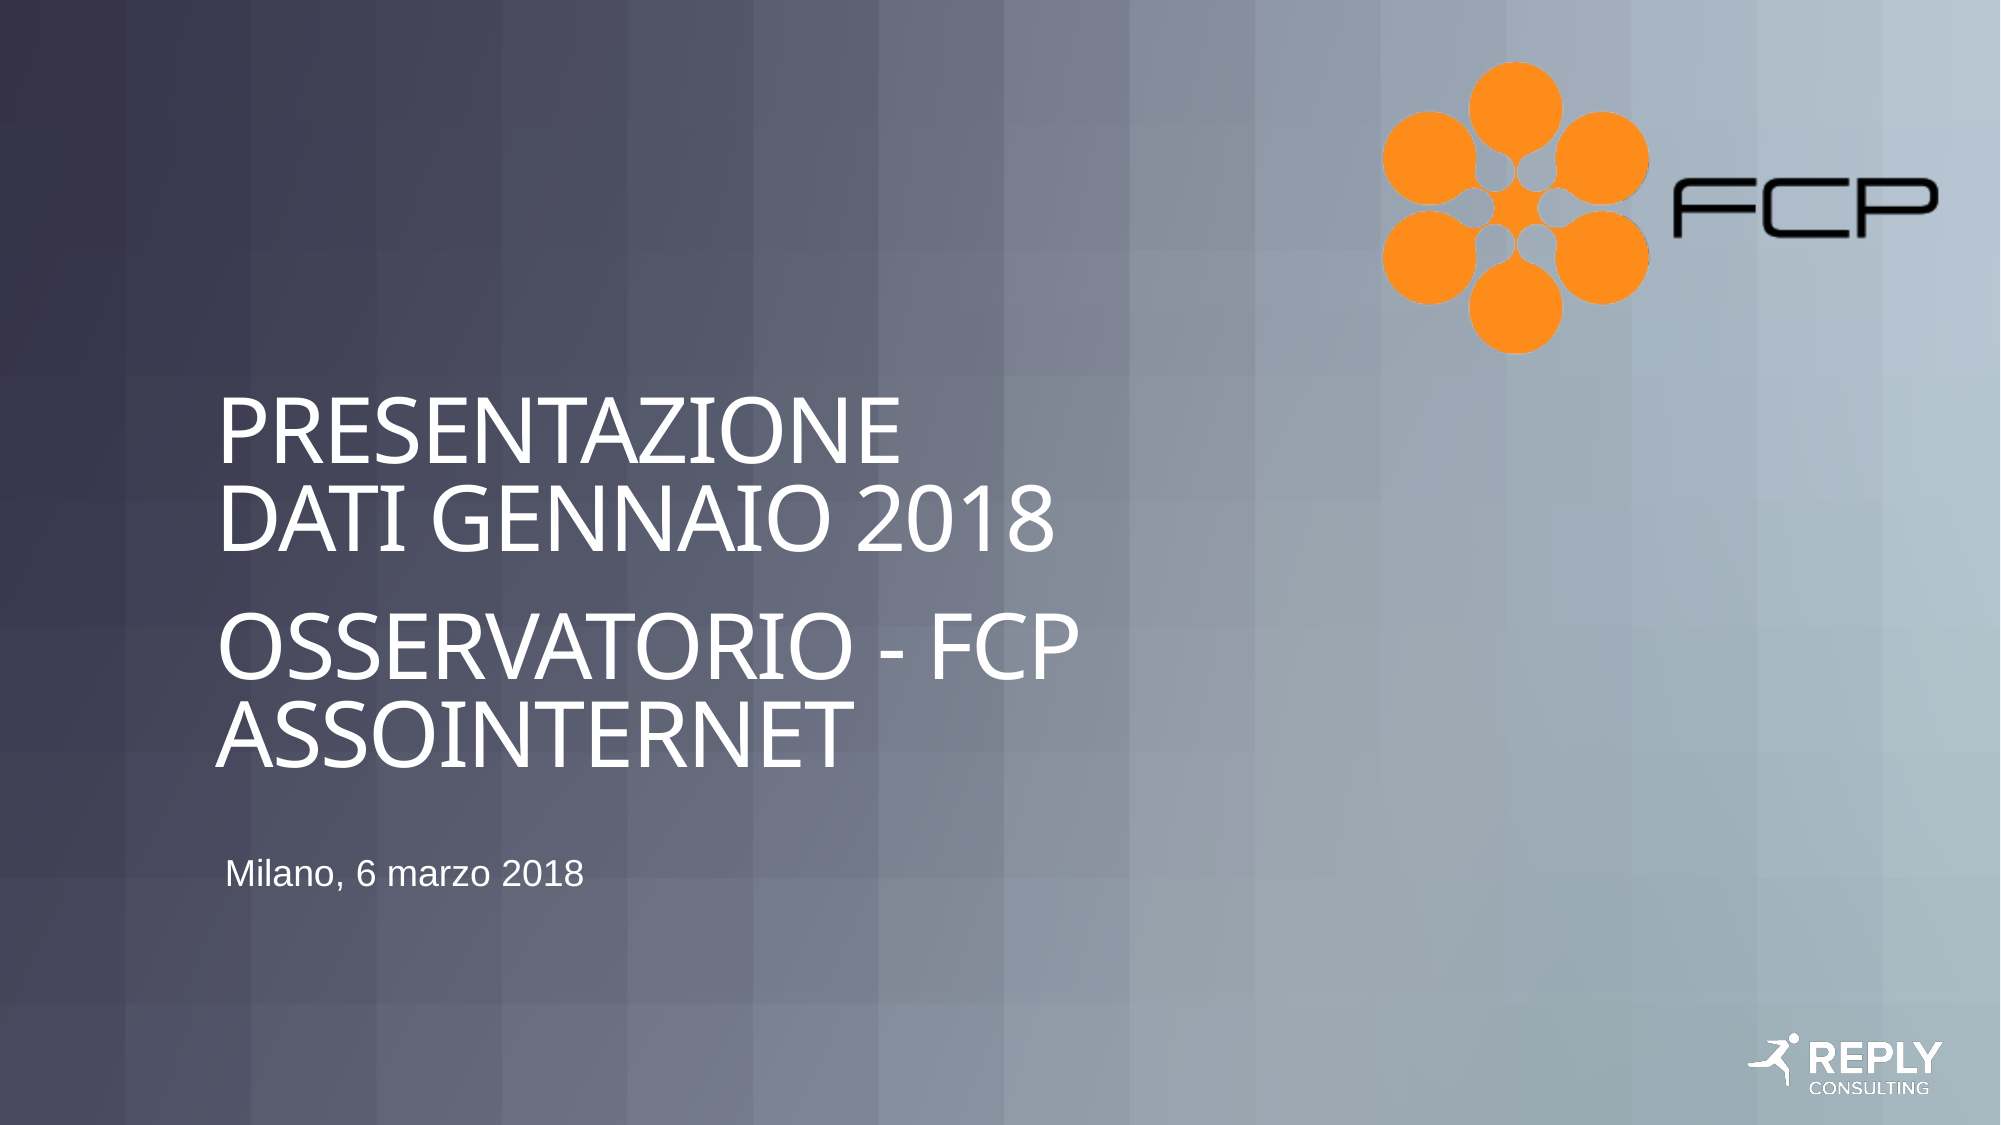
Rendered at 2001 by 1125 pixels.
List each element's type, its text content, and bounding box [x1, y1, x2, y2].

picture [0, 0, 2001, 1125]
text_box PRESENTAZIONE DATI GENNAIO 2018 OSSERVATORIO - FCP ASSOINTERNET [215, 257, 1379, 786]
subtitle Milano, 6 marzo 2018 [224, 848, 1469, 921]
